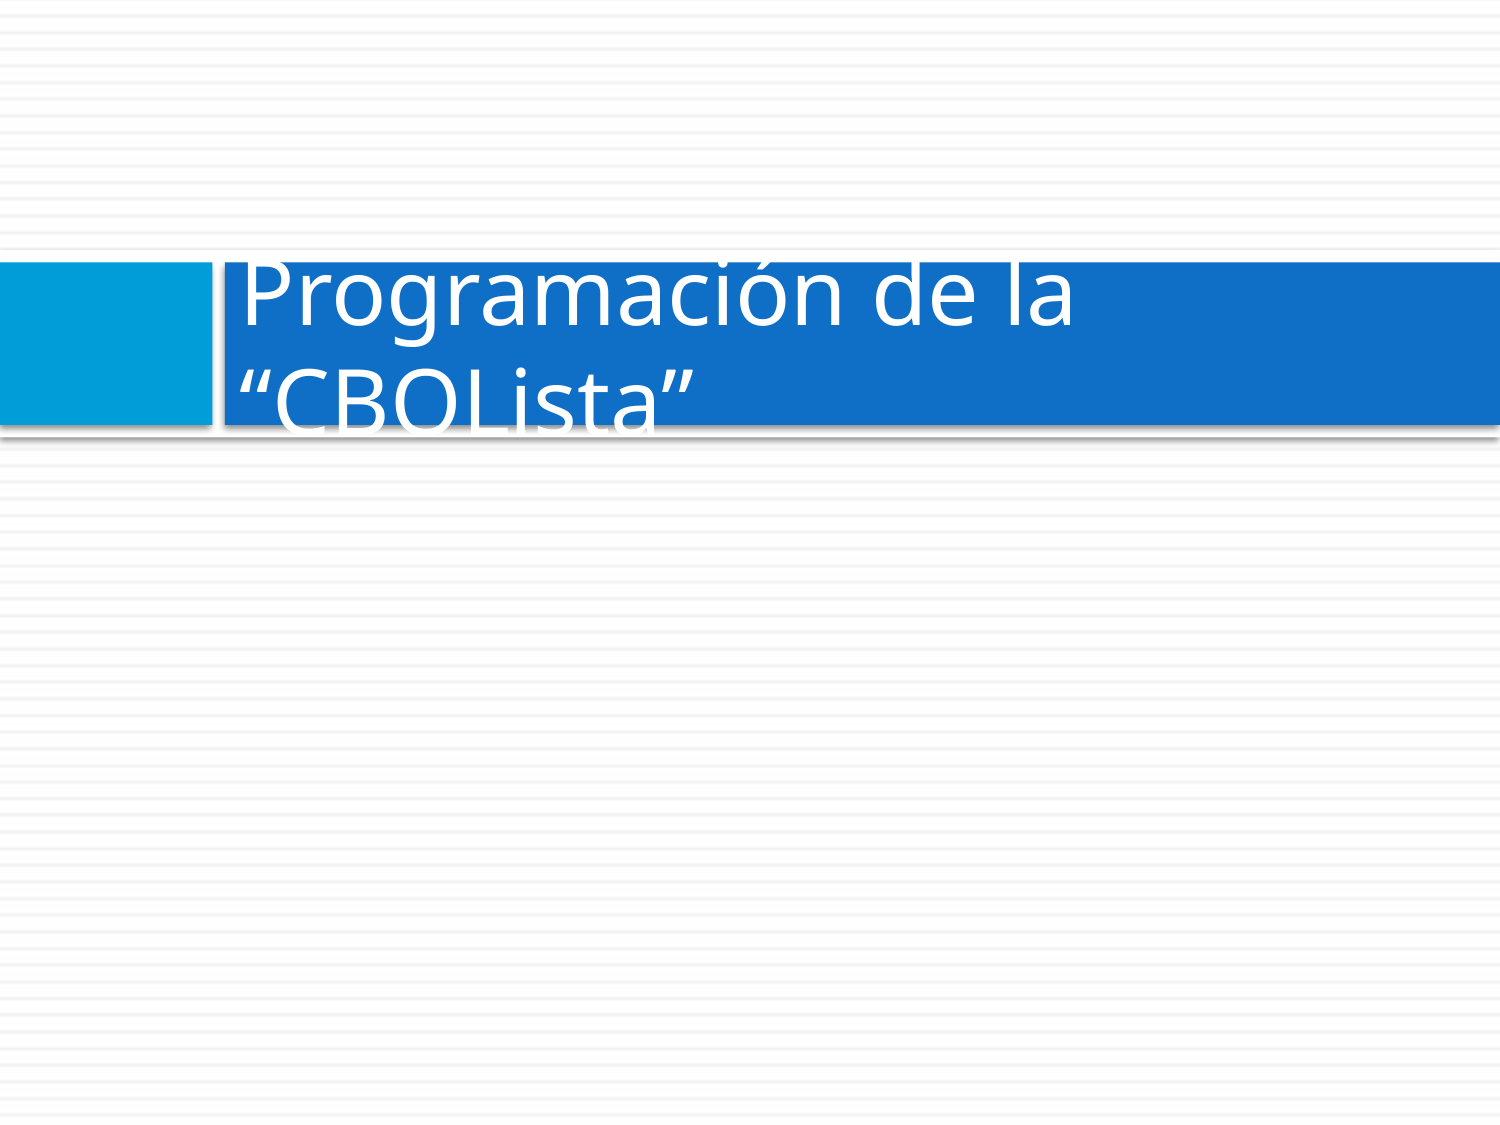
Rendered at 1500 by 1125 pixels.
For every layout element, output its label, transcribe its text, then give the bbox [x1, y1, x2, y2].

title Programación de la “CBOLista” [225, 262, 1475, 425]
